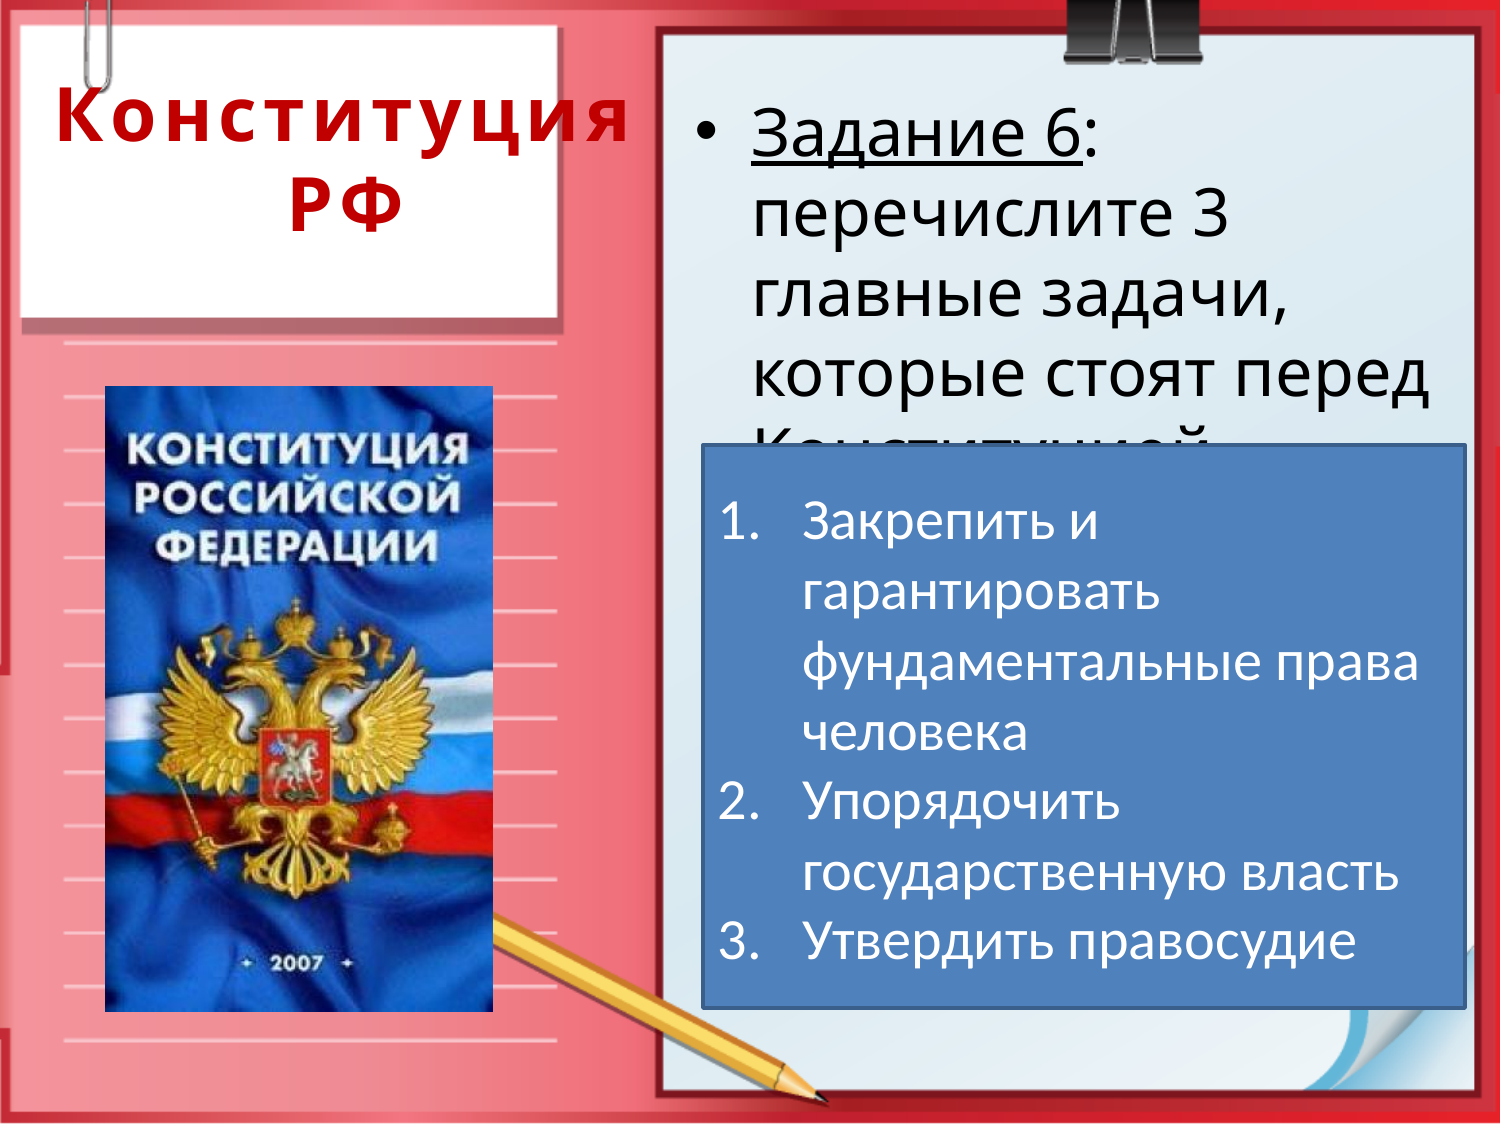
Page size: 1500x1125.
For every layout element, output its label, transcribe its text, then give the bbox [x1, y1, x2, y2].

text_box Закрепить и гарантировать фундаментальные права человека Упорядочить государственную власть Утвердить правосудие [701, 443, 1467, 1010]
list Задание 6: перечислите 3 главные задачи, которые стоят перед Конституцией страны. [679, 82, 1465, 1020]
title Конституция РФ [23, 58, 668, 317]
picture [0, 0, 1500, 1125]
